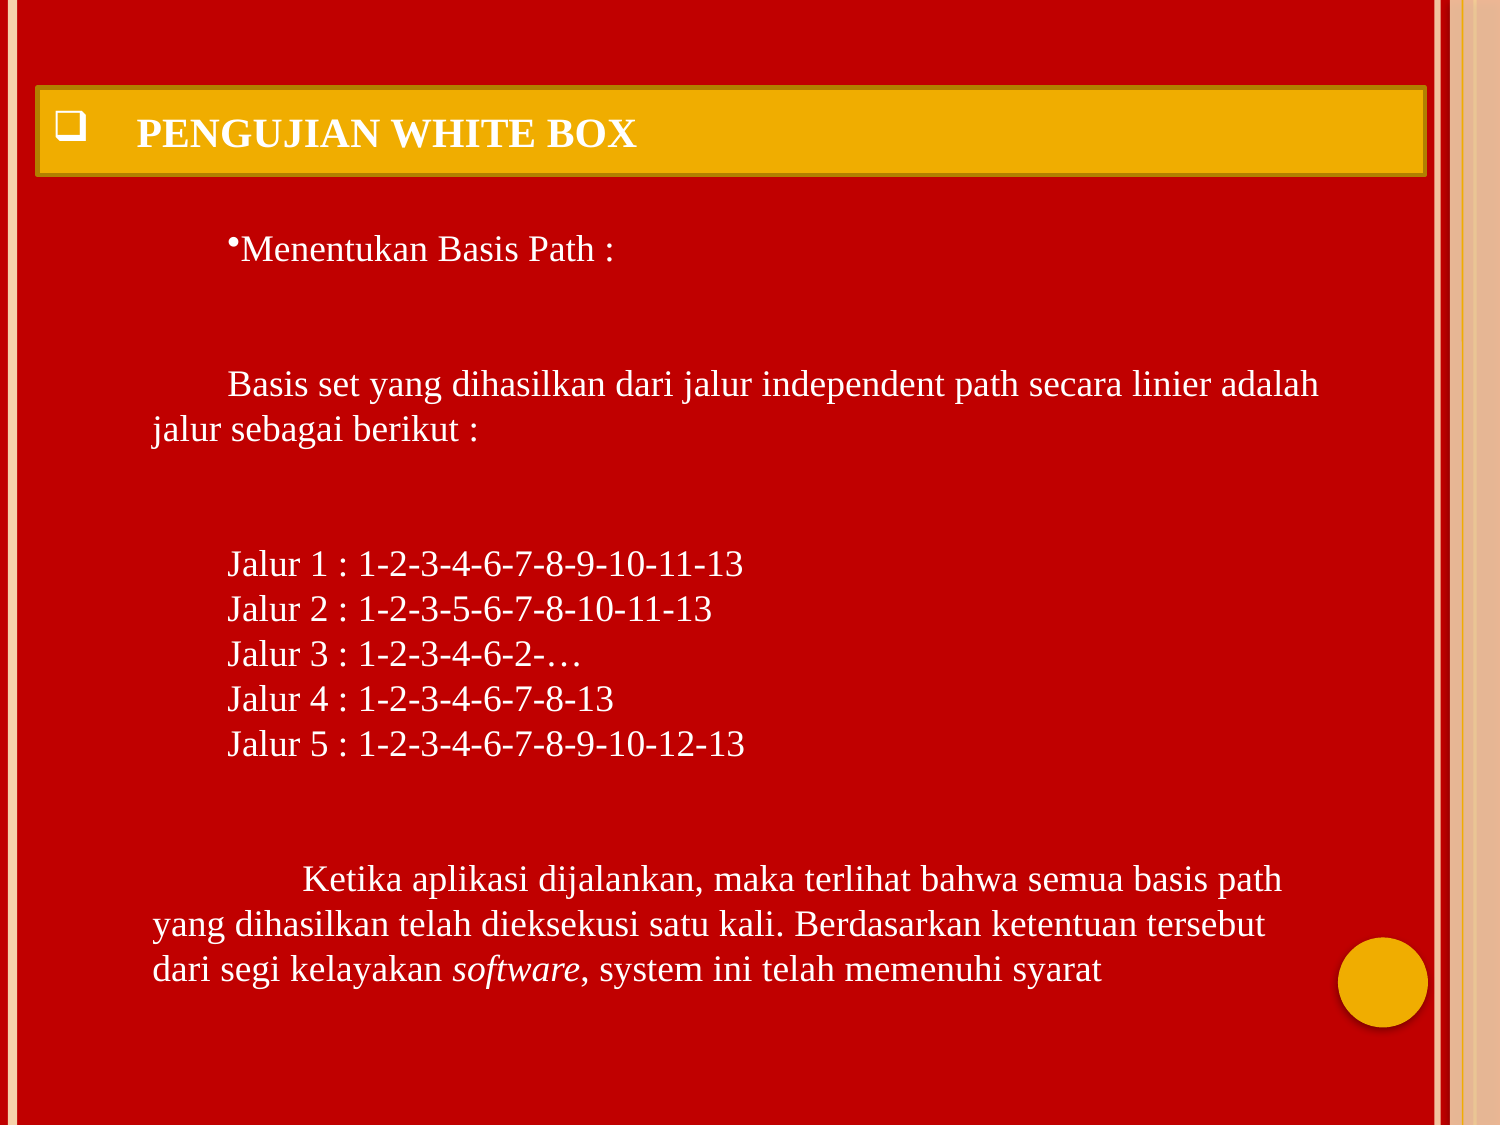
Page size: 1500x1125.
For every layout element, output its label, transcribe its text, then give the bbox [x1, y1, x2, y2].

text_box PENGUJIAN WHITE BOX [35, 85, 1427, 177]
text_box Menentukan Basis Path : Basis set yang dihasilkan dari jalur independent path secara linier adalah jalur sebagai berikut : Jalur 1 : 1-2-3-4-6-7-8-9-10-11-13 Jalur 2 : 1-2-3-5-6-7-8-10-11-13 Jalur 3 : 1-2-3-4-6-2-… Jalur 4 : 1-2-3-4-6-7-8-13 Jalur 5 : 1-2-3-4-6-7-8-9-10-12-13 Ketika aplikasi dijalankan, maka terlihat bahwa semua basis path yang dihasilkan telah dieksekusi satu kali. Berdasarkan ketentuan tersebut dari segi kelayakan software, system ini telah memenuhi syarat [137, 216, 1338, 997]
text_box [87, 199, 1388, 276]
